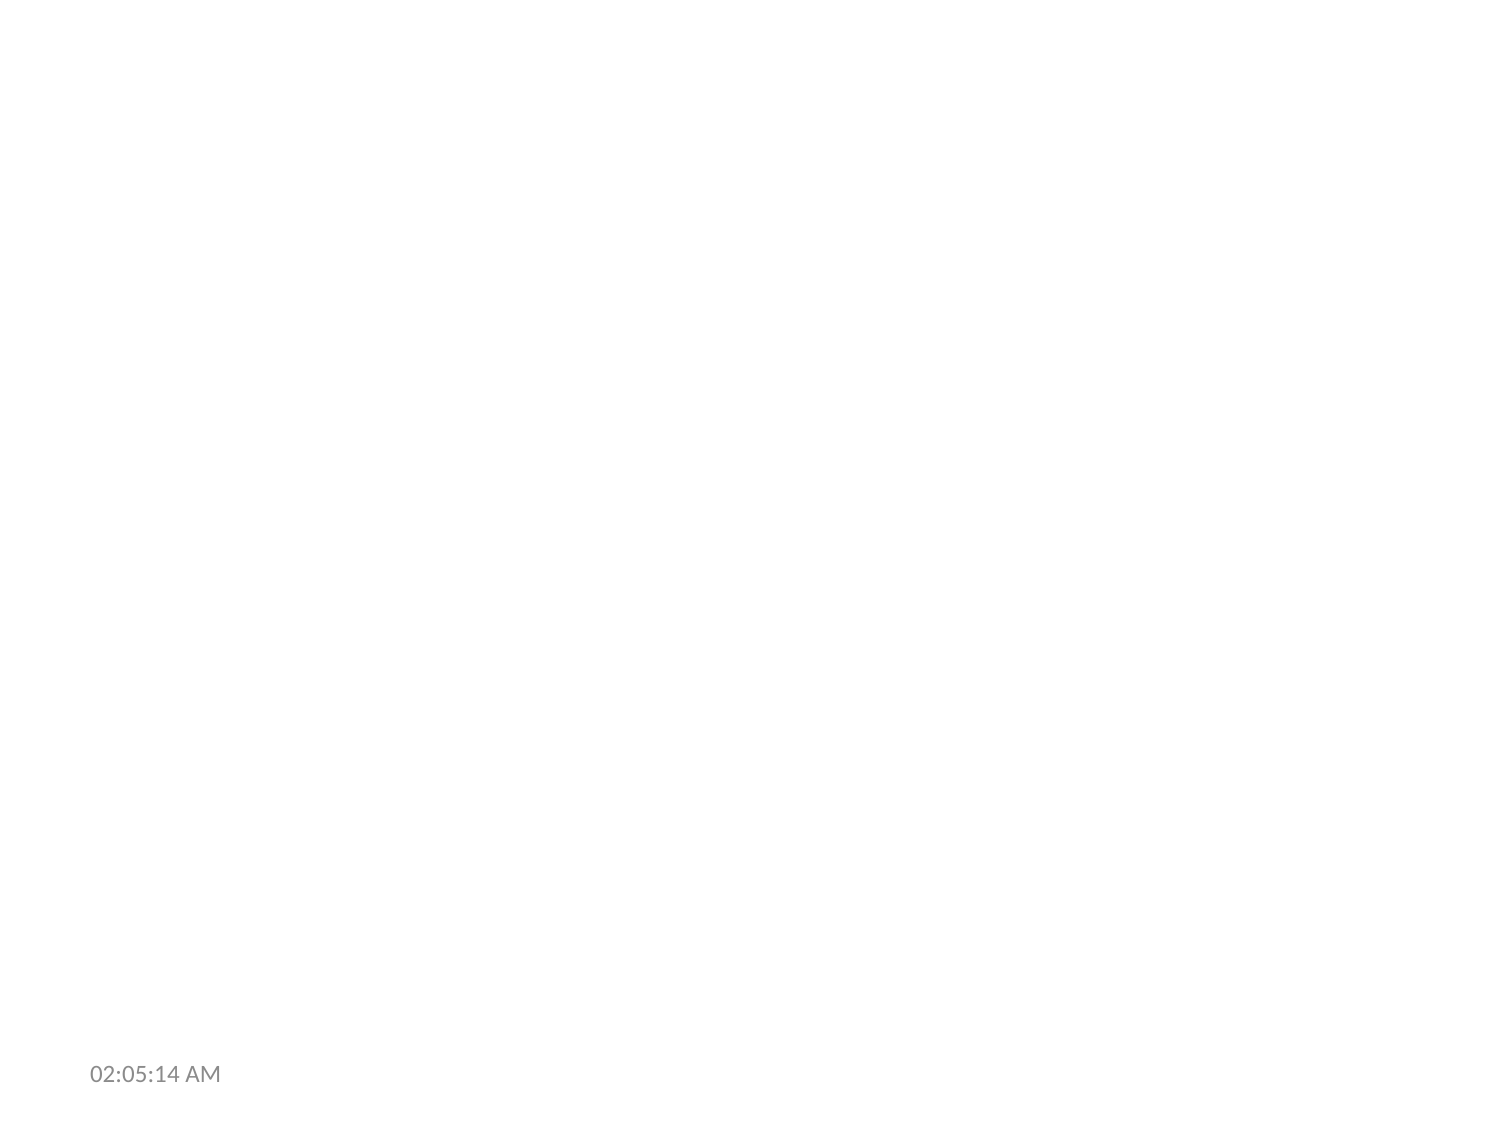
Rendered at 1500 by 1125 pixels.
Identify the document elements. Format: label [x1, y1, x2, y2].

slide_number [75, 1042, 425, 1103]
